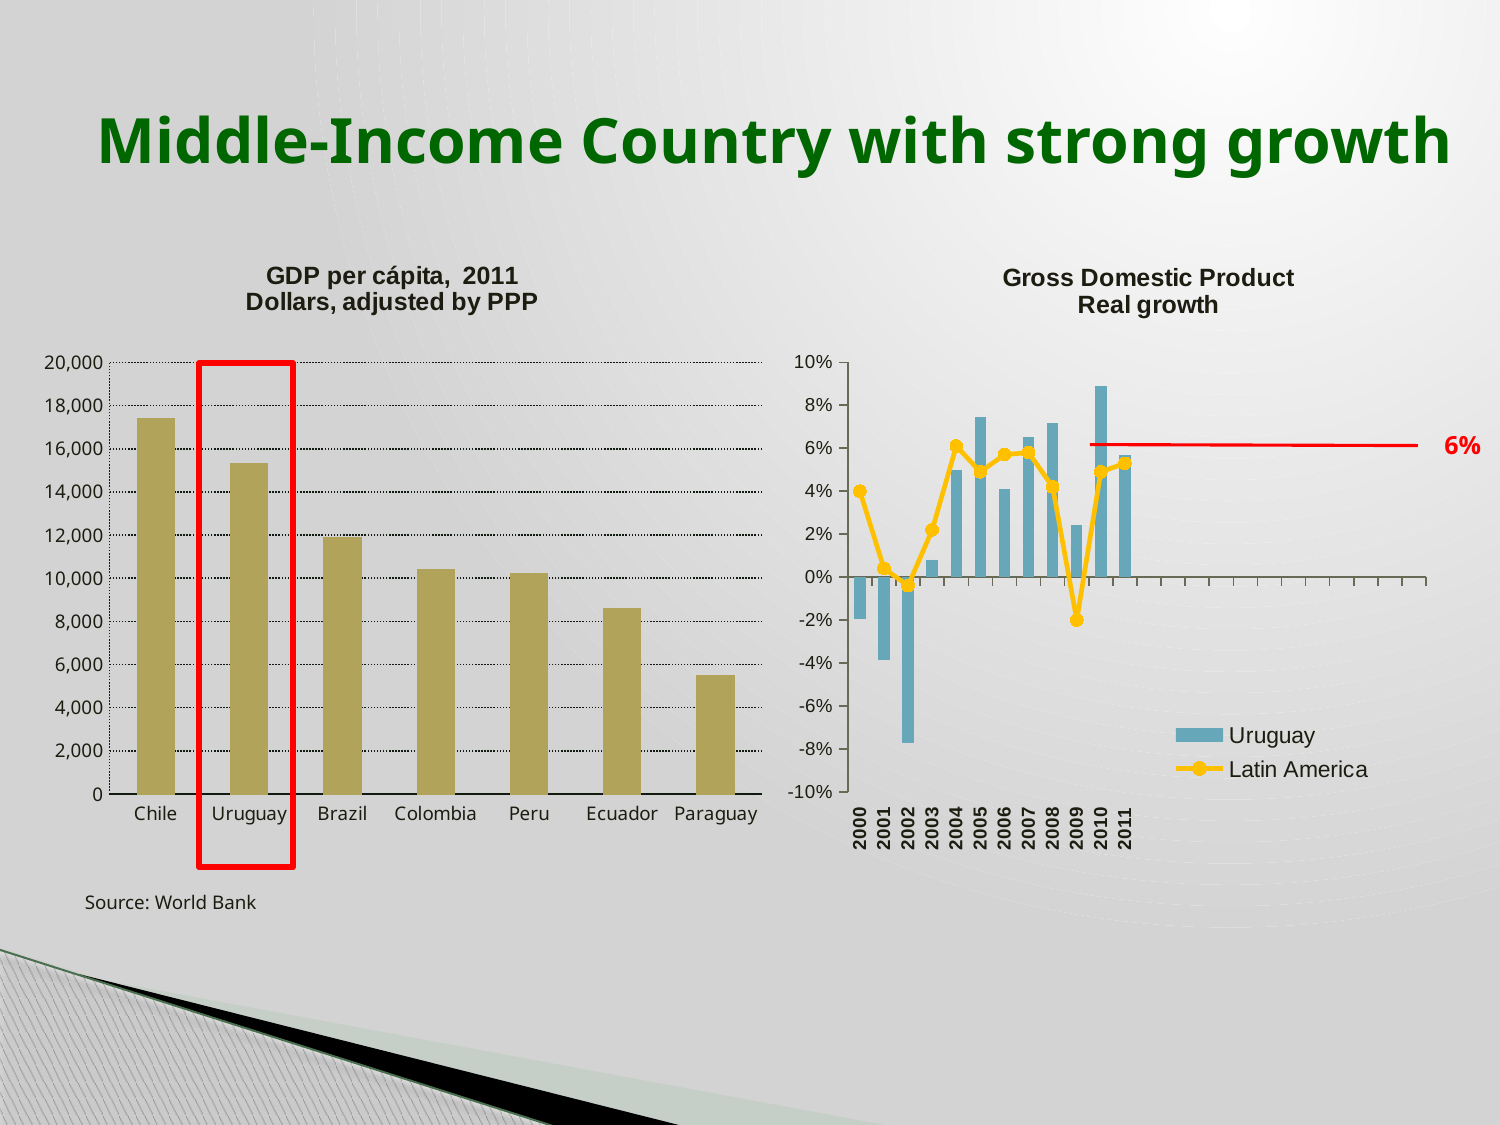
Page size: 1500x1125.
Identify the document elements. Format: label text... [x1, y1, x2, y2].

text_box 6% [1459, 421, 1500, 467]
text_box Middle-Income Country with strong growth [82, 93, 1500, 211]
text_box Source: World Bank [70, 882, 821, 921]
chart [0, 234, 1454, 891]
